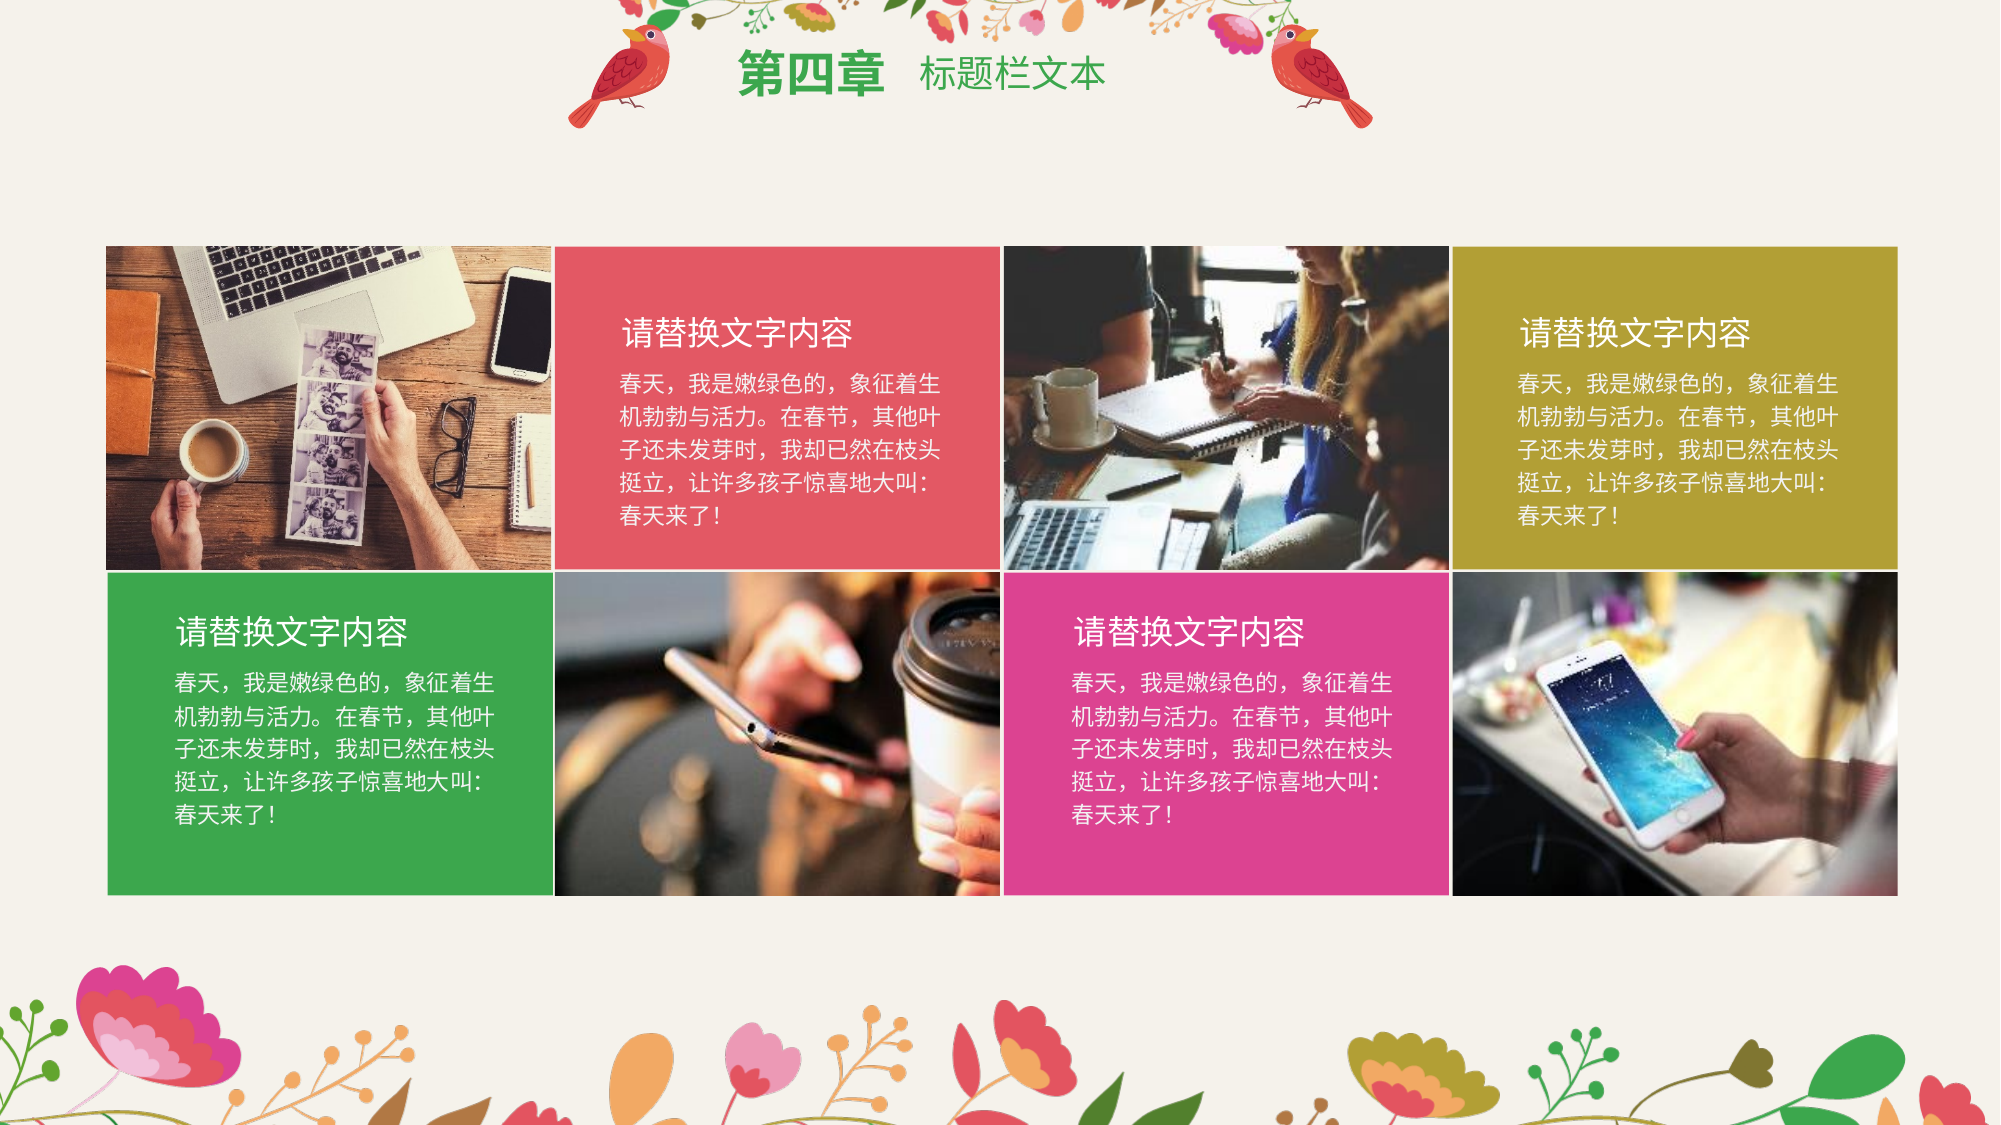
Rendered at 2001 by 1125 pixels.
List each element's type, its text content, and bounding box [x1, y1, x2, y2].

text_box 第四章 [722, 34, 902, 110]
text_box [1452, 246, 1899, 571]
picture [616, 0, 1298, 55]
text_box 春天，我是嫩绿色的，象征着生机勃勃与活力。在春节，其他叶子还未发芽时，我却已然在枝头挺立，让许多孩子惊喜地大叫：春天来了！ [604, 356, 969, 537]
text_box 请替换文字内容 [161, 603, 424, 659]
text_box [105, 246, 552, 571]
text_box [568, 23, 670, 131]
text_box [107, 572, 554, 896]
text_box 请替换文字内容 [606, 304, 869, 359]
text_box [1003, 572, 1450, 896]
text_box [554, 246, 1001, 571]
picture [0, 965, 2000, 1125]
text_box 请替换文字内容 [1504, 304, 1768, 359]
text_box 春天，我是嫩绿色的，象征着生机勃勃与活力。在春节，其他叶子还未发芽时，我却已然在枝头挺立，让许多孩子惊喜地大叫：春天来了！ [159, 656, 523, 836]
text_box 春天，我是嫩绿色的，象征着生机勃勃与活力。在春节，其他叶子还未发芽时，我却已然在枝头挺立，让许多孩子惊喜地大叫：春天来了！ [1057, 656, 1421, 836]
text_box 春天，我是嫩绿色的，象征着生机勃勃与活力。在春节，其他叶子还未发芽时，我却已然在枝头挺立，让许多孩子惊喜地大叫：春天来了！ [1503, 356, 1867, 537]
text_box 请替换文字内容 [1058, 603, 1322, 659]
text_box [1452, 572, 1899, 896]
text_box [554, 572, 1001, 896]
text_box [1003, 246, 1450, 571]
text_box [1271, 23, 1373, 131]
text_box 标题栏文本 [904, 42, 1122, 103]
